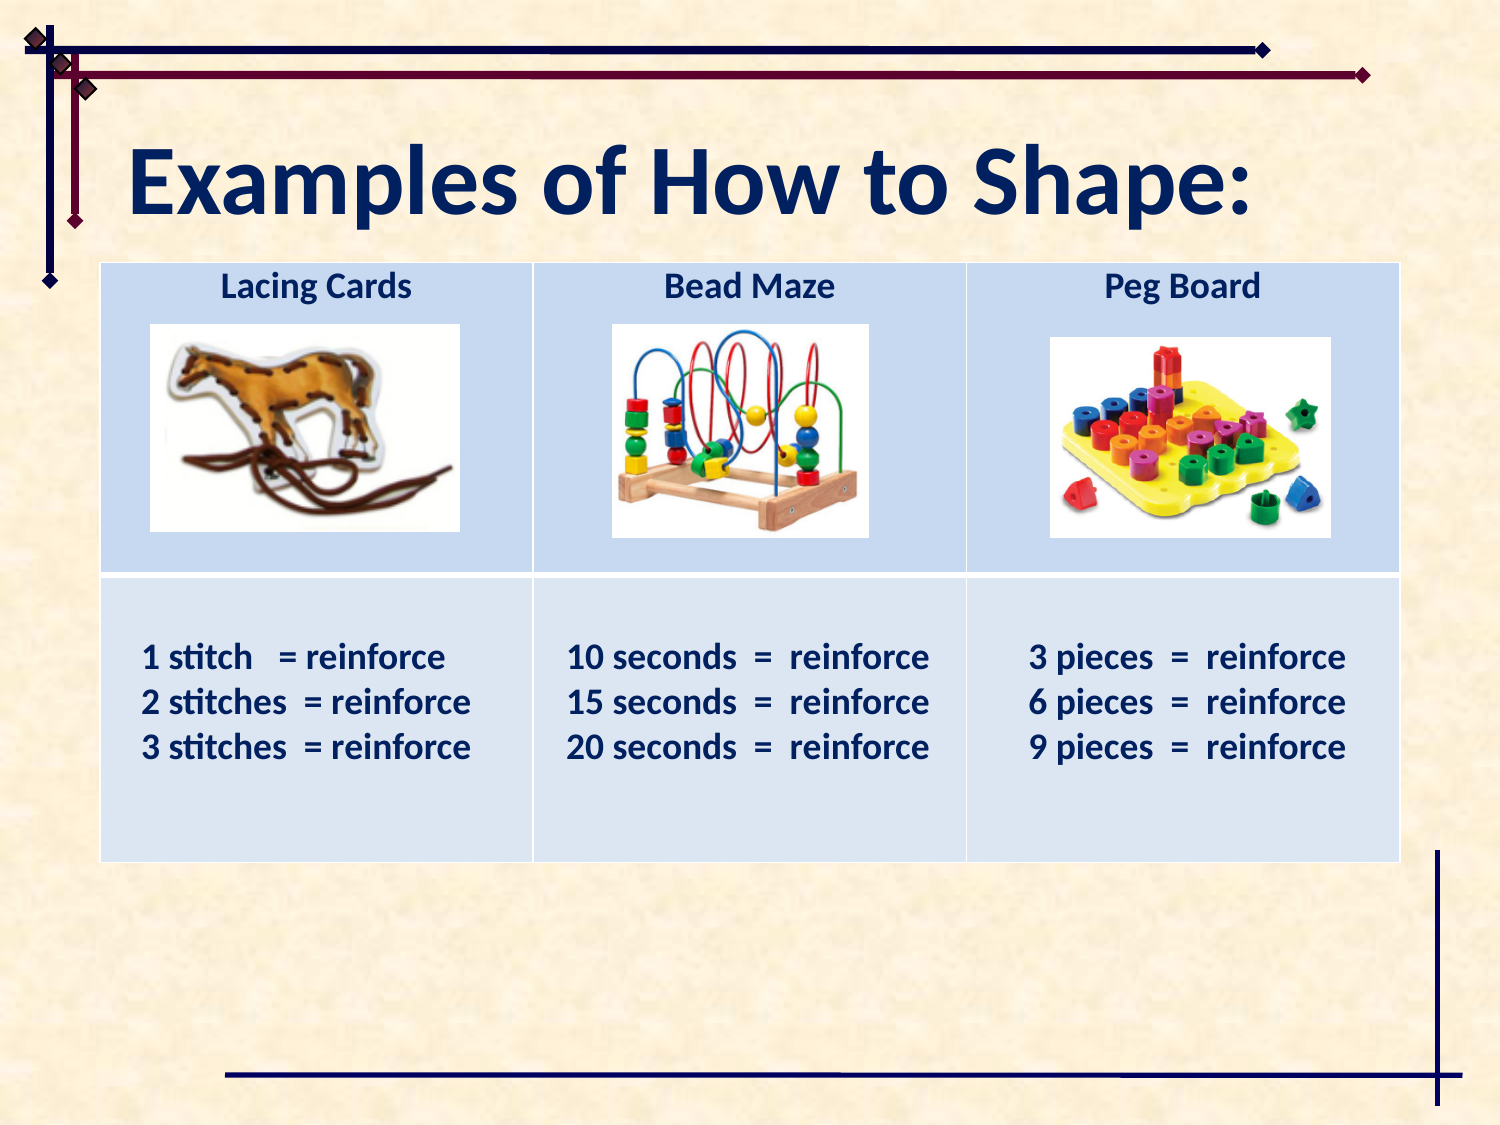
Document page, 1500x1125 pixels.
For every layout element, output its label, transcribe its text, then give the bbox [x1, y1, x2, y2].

title Examples of How to Shape: [112, 75, 1500, 275]
table_header Bead Maze [534, 263, 966, 572]
text_box 10 seconds = reinforce 15 seconds = reinforce 20 seconds = reinforce [551, 624, 946, 775]
picture [0, 0, 1500, 1125]
text_box 3 pieces = reinforce 6 pieces = reinforce 9 pieces = reinforce [1013, 624, 1362, 775]
table_header Lacing Cards [101, 263, 532, 572]
table_header Peg Board [967, 263, 1399, 572]
picture [1049, 337, 1331, 538]
text_box 1 stitch = reinforce 2 stitches = reinforce 3 stitches = reinforce [126, 624, 487, 820]
picture [612, 324, 869, 538]
picture [149, 324, 460, 532]
table_cell [101, 578, 532, 862]
table_cell [534, 578, 966, 862]
table_cell [967, 578, 1399, 862]
